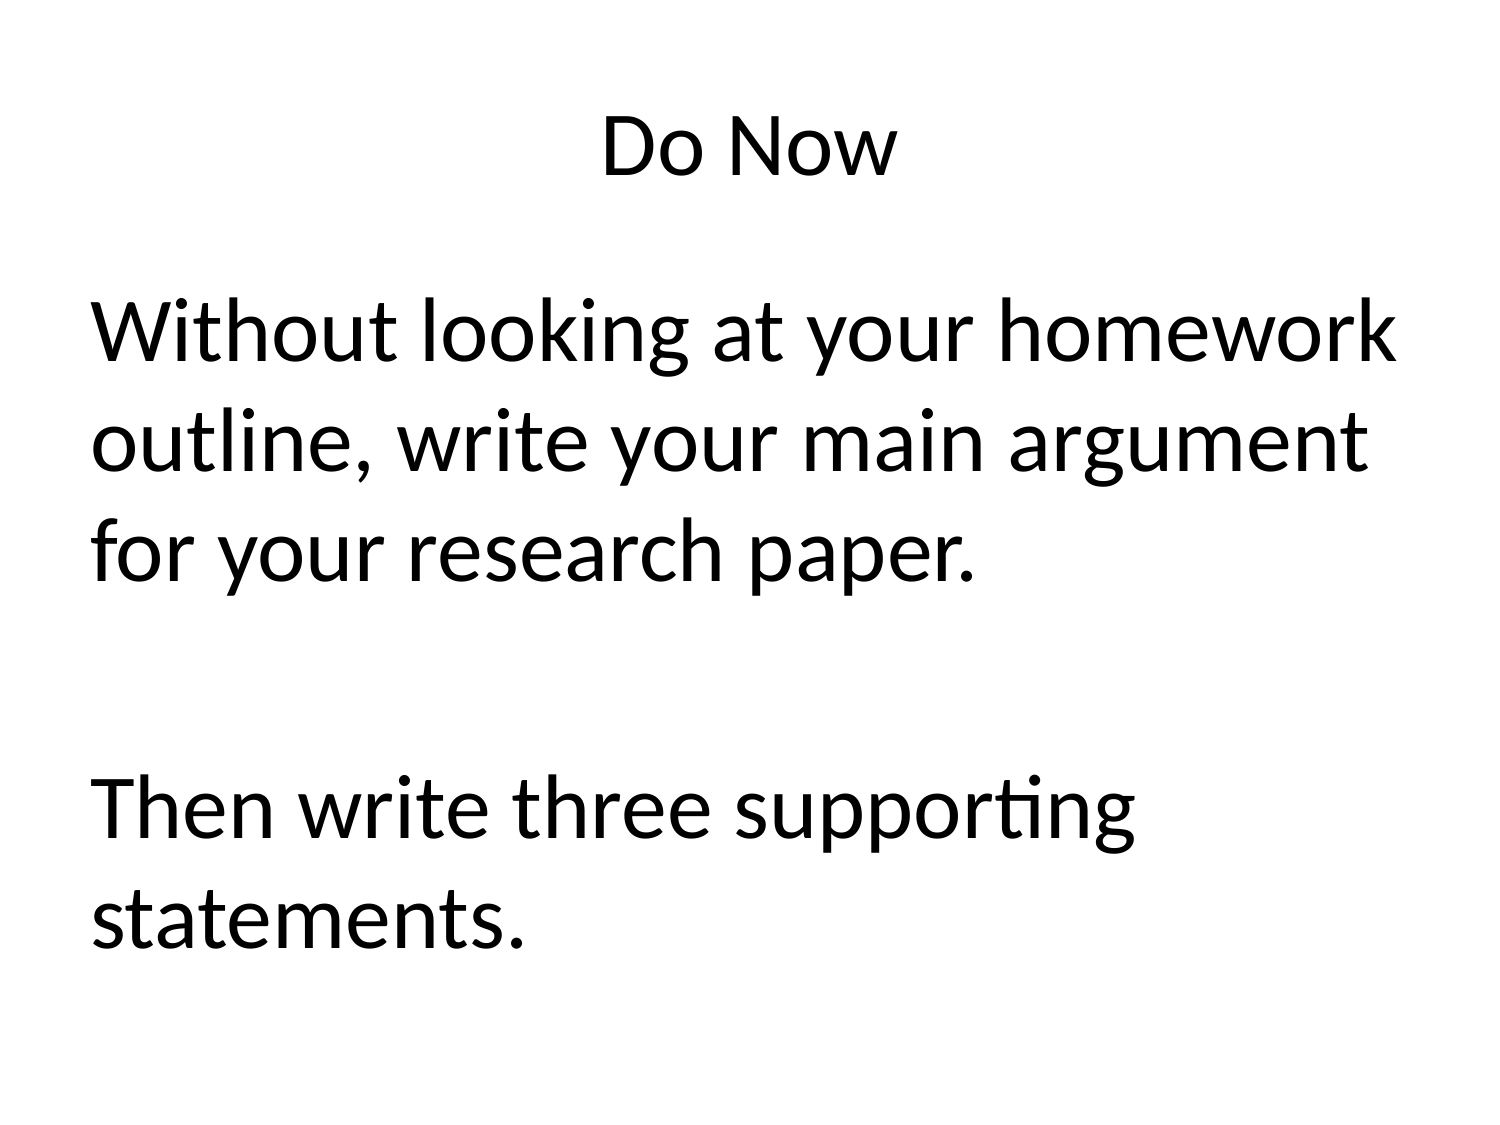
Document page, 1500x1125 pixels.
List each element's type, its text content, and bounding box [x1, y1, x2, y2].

list Without looking at your homework outline, write your main argument for your research paper. Then write three supporting statements. [75, 262, 1425, 991]
title Do Now [75, 45, 1425, 233]
